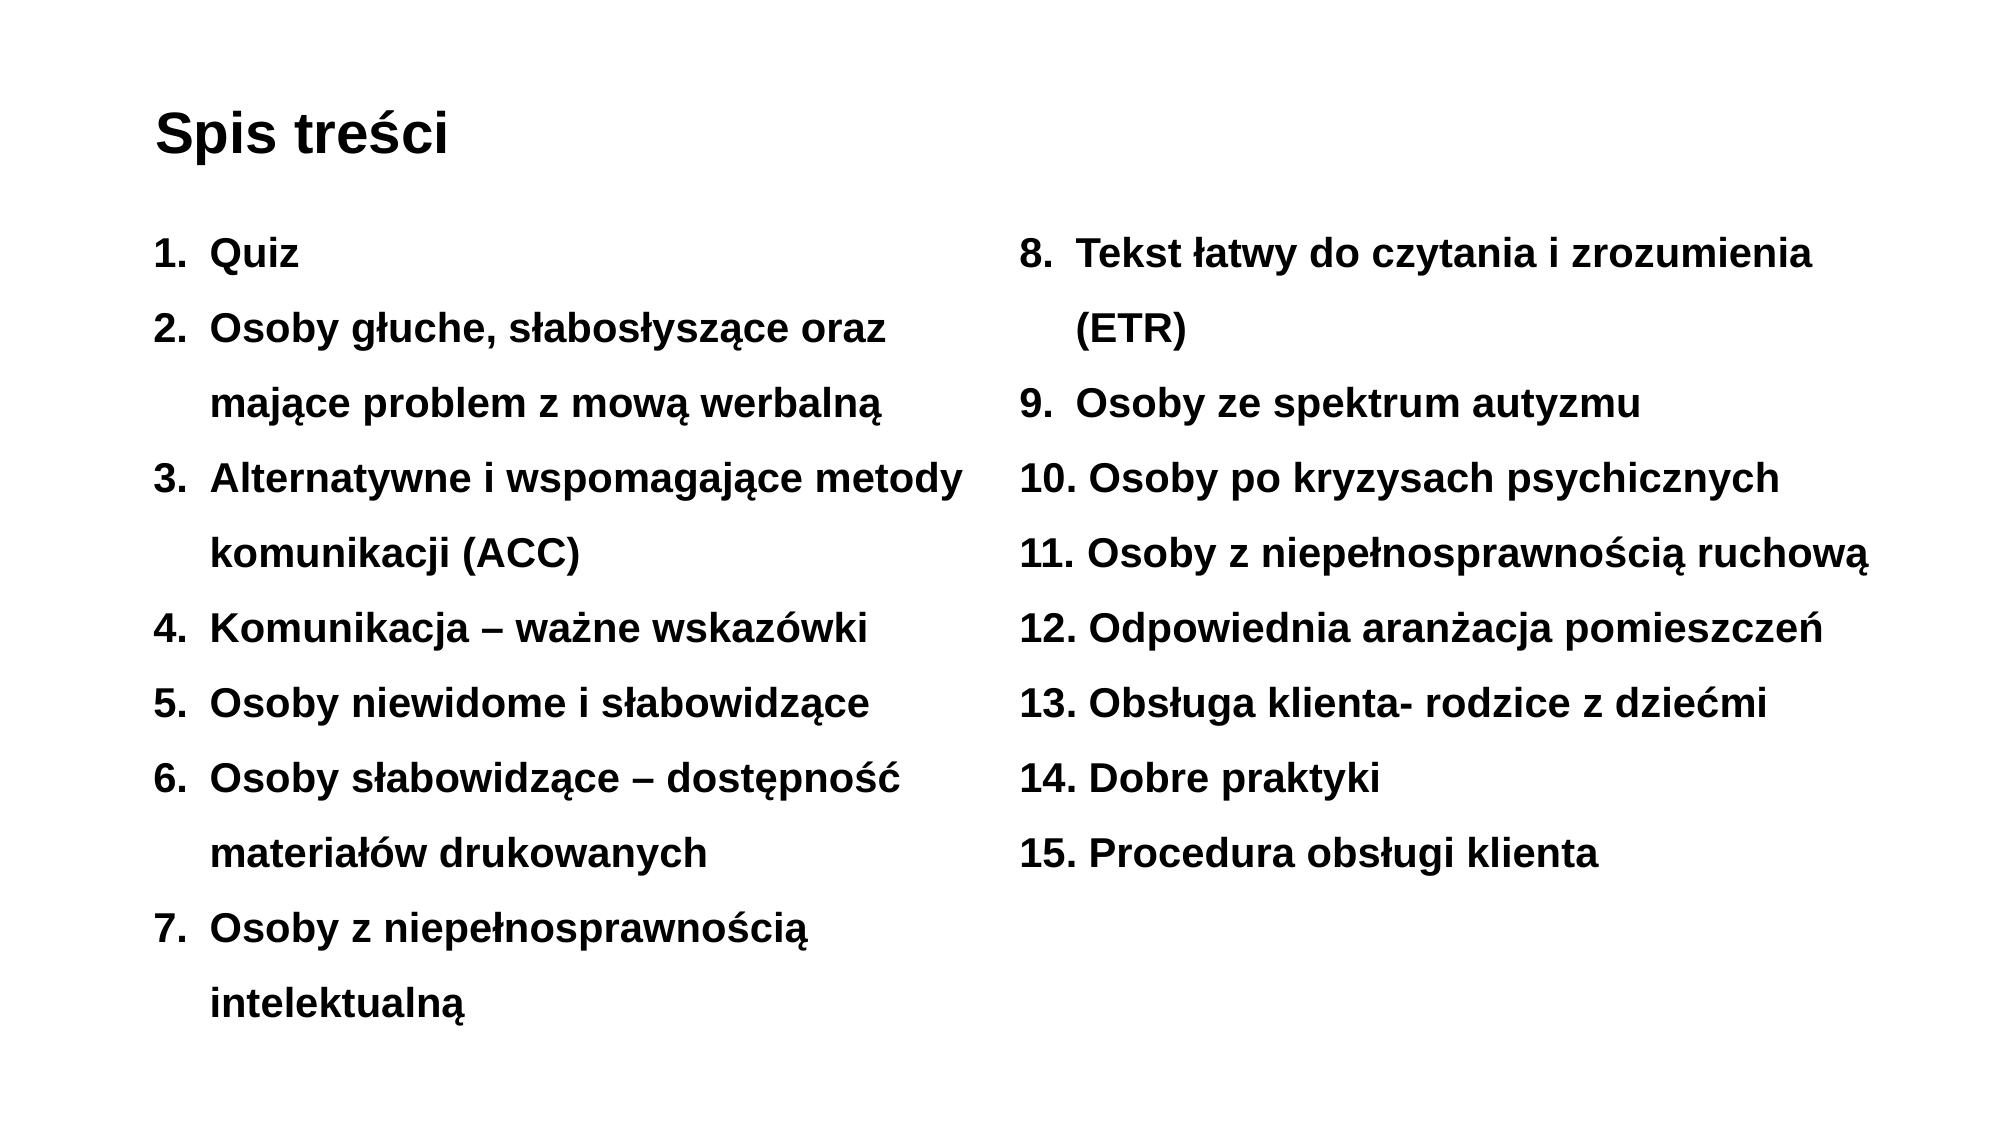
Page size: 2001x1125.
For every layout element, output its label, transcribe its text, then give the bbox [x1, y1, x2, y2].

text_box Quiz Osoby głuche, słabosłyszące oraz mające problem z mową werbalną Alternatywne i wspomagające metody komunikacji (ACC) Komunikacja – ważne wskazówki Osoby niewidome i słabowidzące Osoby słabowidzące – dostępność materiałów drukowanych Osoby z niepełnosprawnością intelektualną Tekst łatwy do czytania i zrozumienia (ETR) Osoby ze spektrum autyzmu Osoby po kryzysach psychicznych Osoby z niepełnosprawnością ruchową Odpowiednia aranżacja pomieszczeń Obsługa klienta- rodzice z dziećmi Dobre praktyki Procedura obsługi klienta [138, 193, 1900, 1086]
text_box Spis treści [140, 87, 466, 173]
